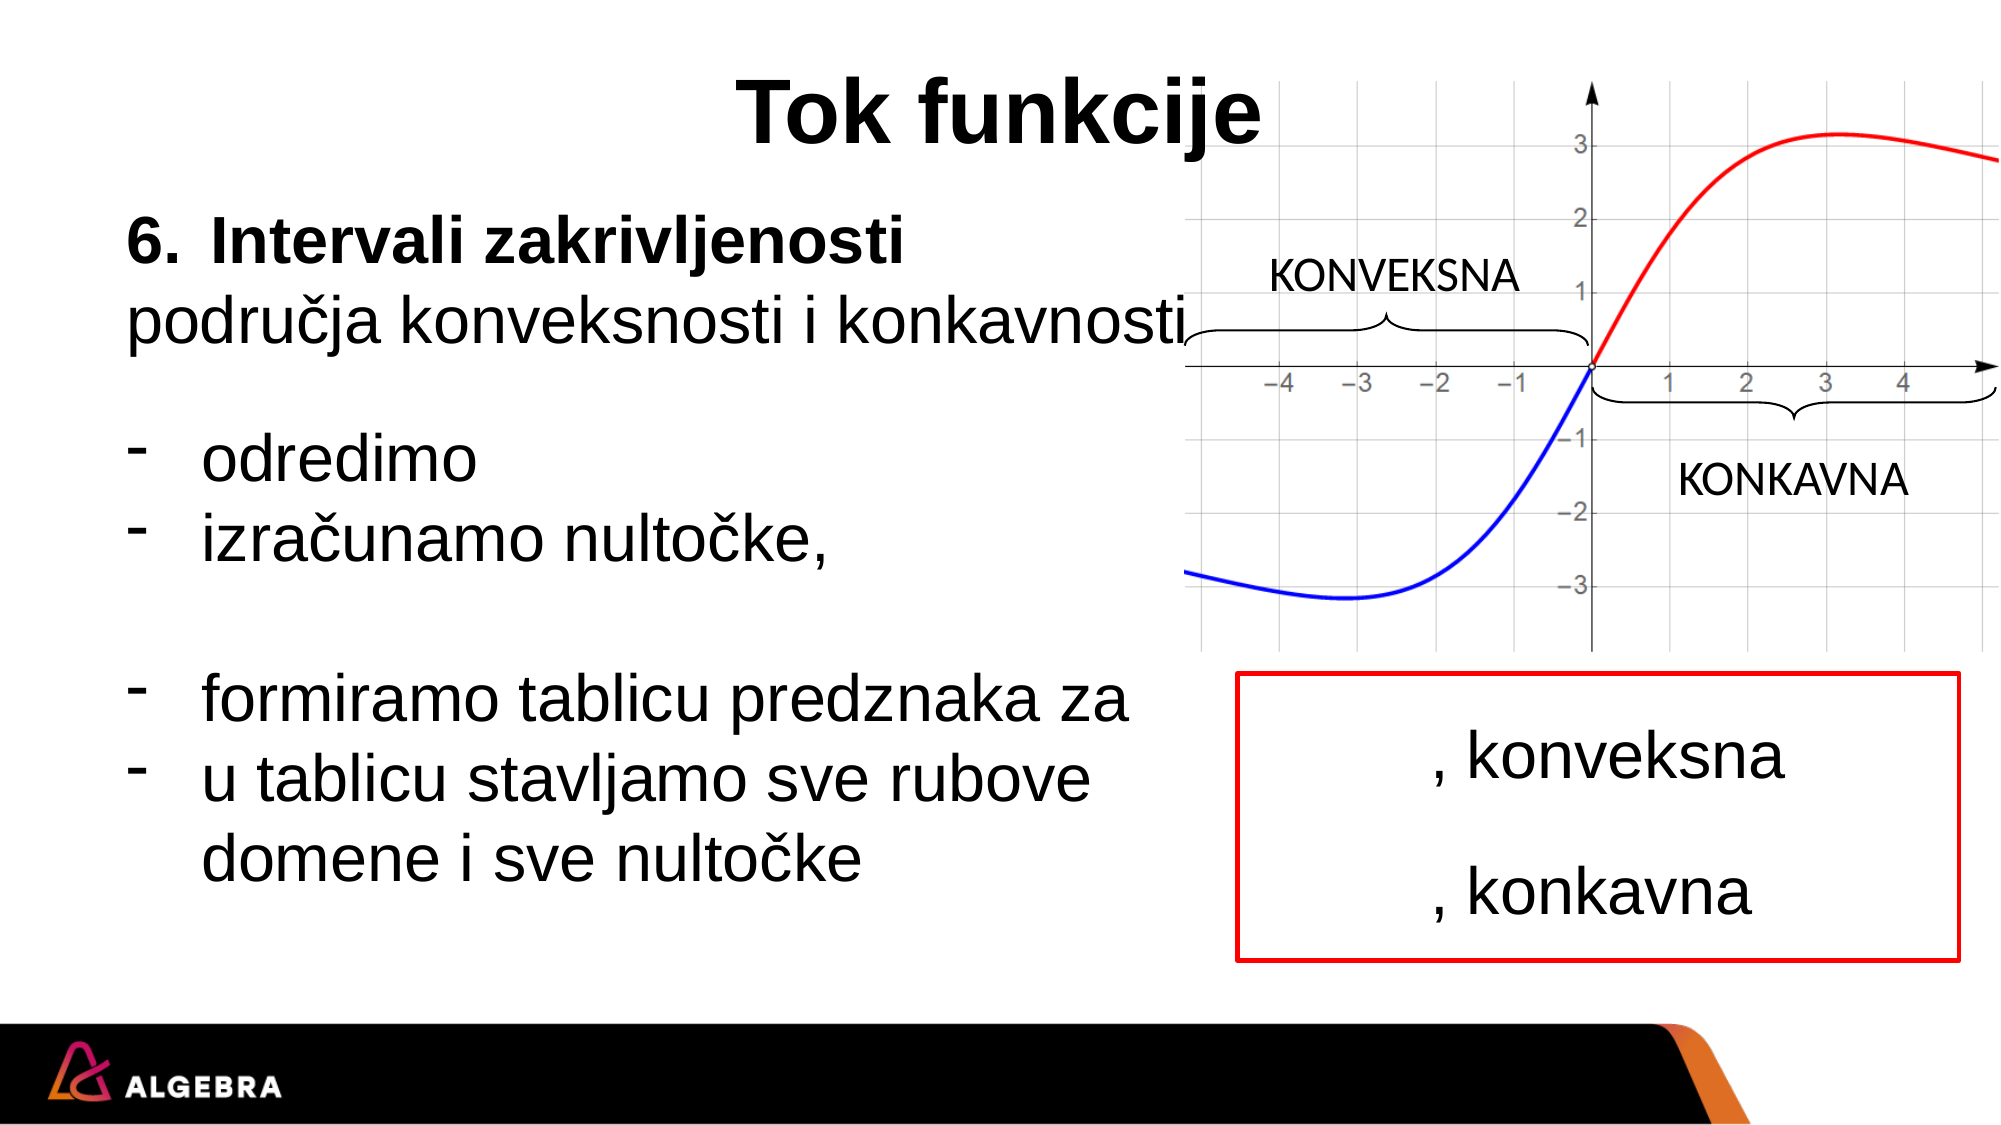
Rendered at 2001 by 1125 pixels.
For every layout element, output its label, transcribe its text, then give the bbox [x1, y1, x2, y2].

title Tok funkcije [137, 4, 1863, 189]
text_box [1237, 673, 1959, 961]
picture [0, 1023, 1958, 1125]
text_box Intervali zakrivljenosti područja konveksnosti i konkavnosti [111, 189, 1184, 365]
picture [1184, 80, 2000, 653]
